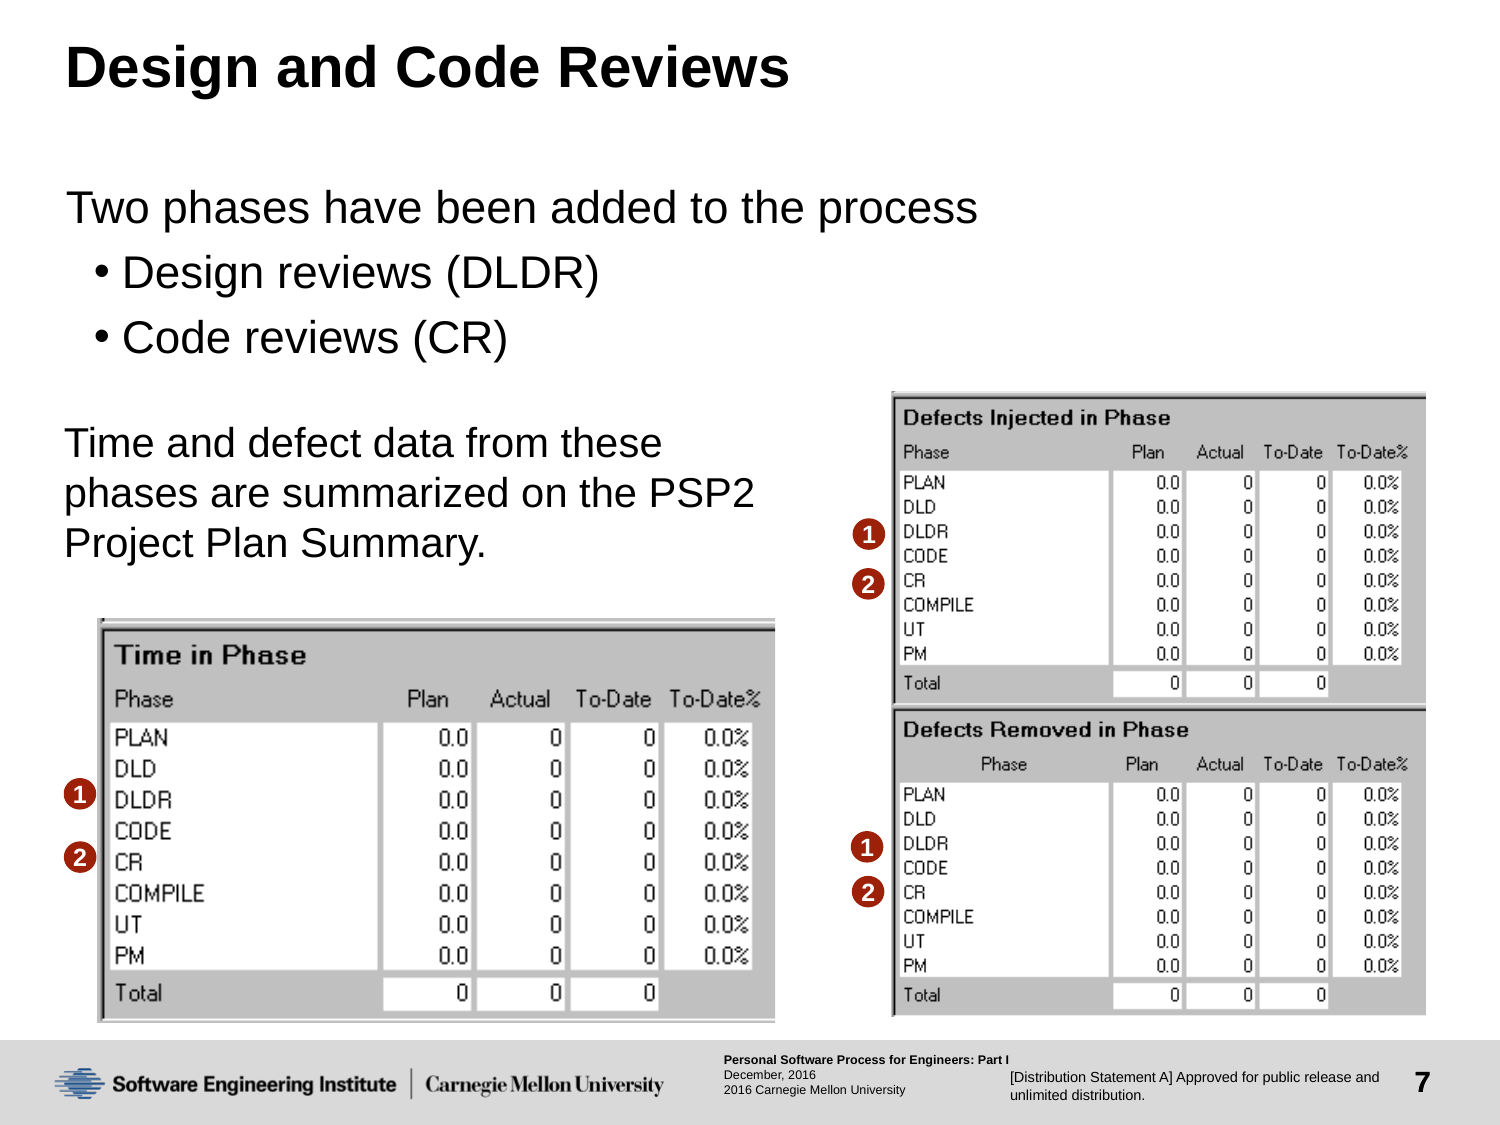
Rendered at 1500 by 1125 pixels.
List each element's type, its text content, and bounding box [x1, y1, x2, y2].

picture [63, 618, 776, 1024]
picture [850, 390, 1426, 1017]
picture [46, 1061, 673, 1104]
title Design and Code Reviews [65, 37, 1313, 148]
list Two phases have been added to the process Design reviews (DLDR) Code reviews (CR) [65, 177, 1431, 1000]
text_box Time and defect data from these phases are summarized on the PSP2 Project Plan Summary. [63, 416, 775, 589]
